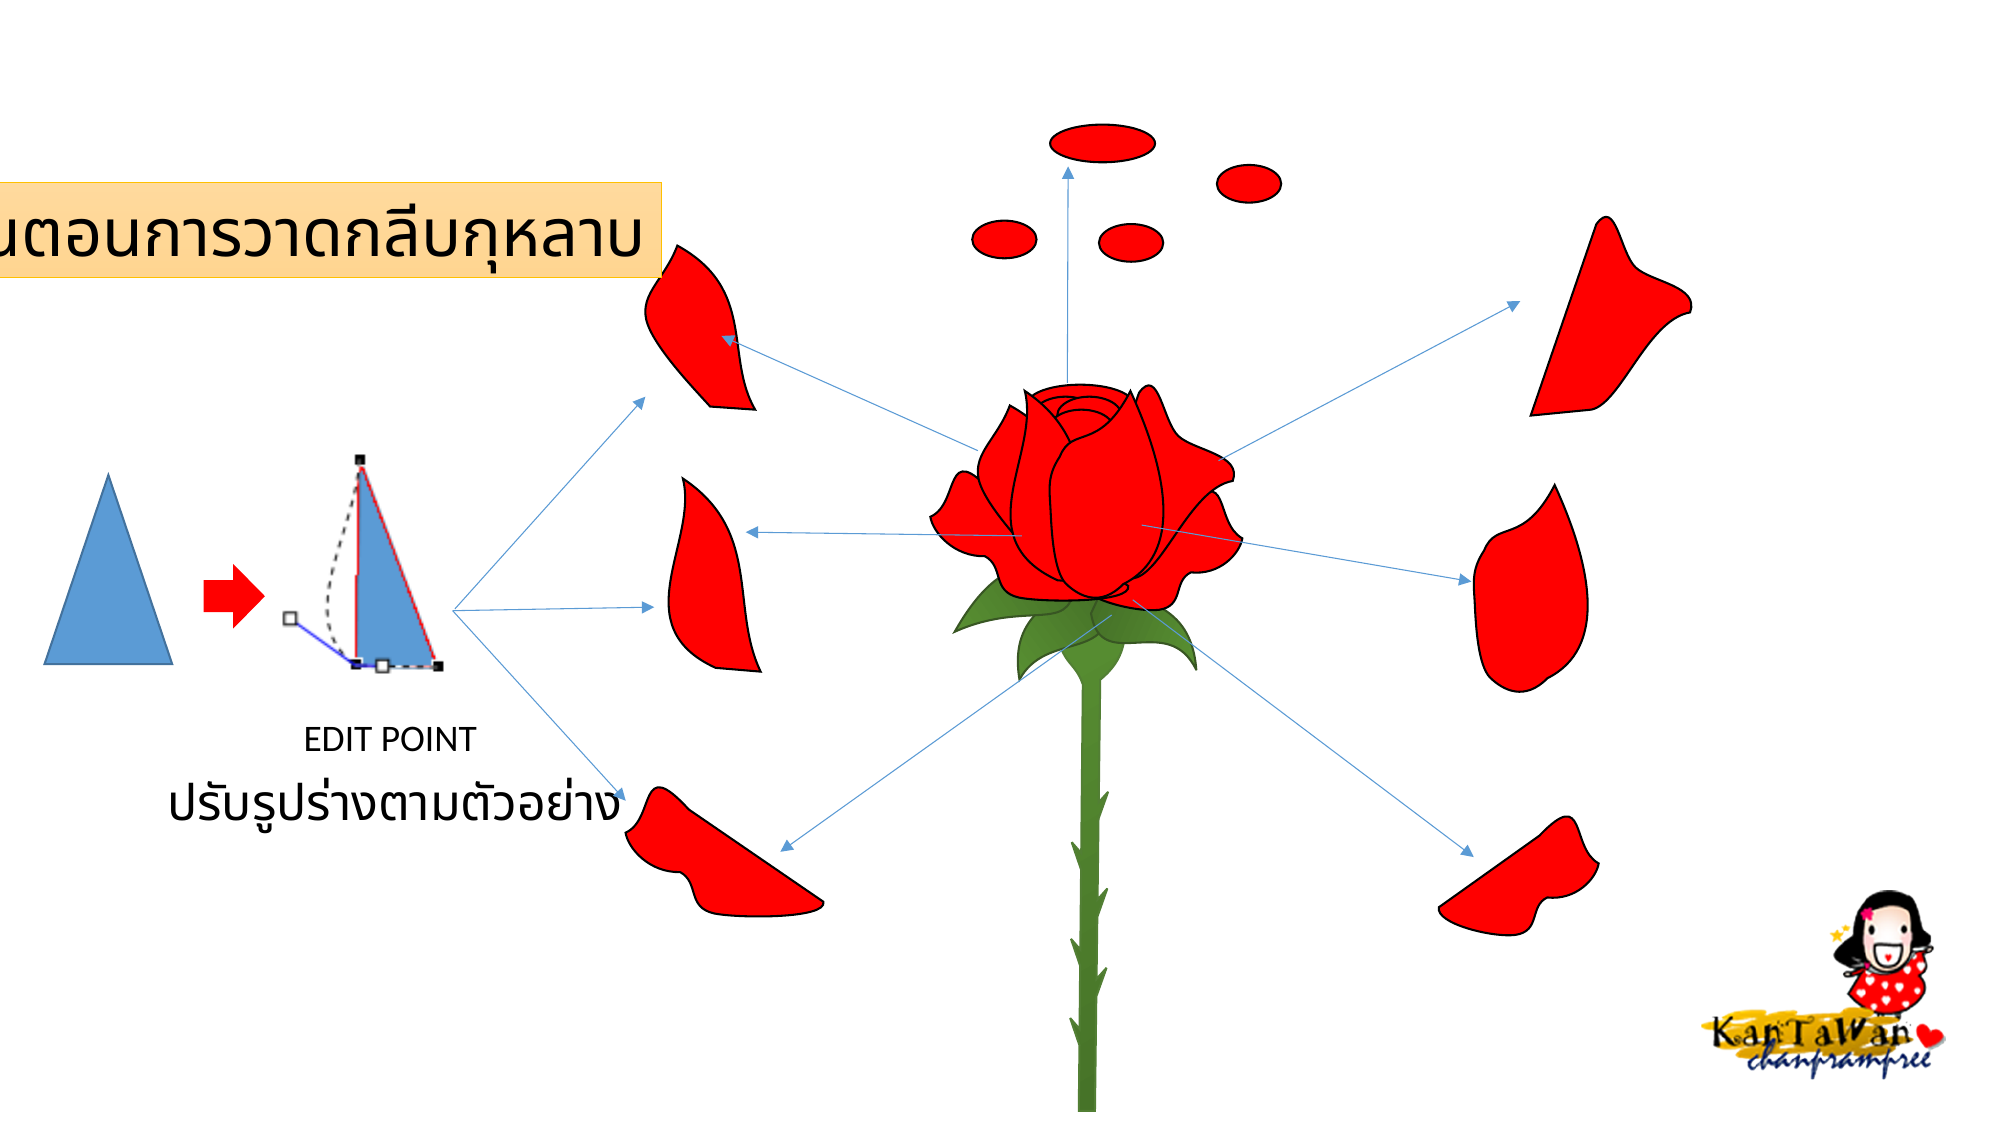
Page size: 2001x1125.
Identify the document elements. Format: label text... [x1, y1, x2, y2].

text_box [203, 580, 221, 613]
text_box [1141, 524, 1472, 582]
text_box [667, 476, 763, 673]
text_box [1132, 599, 1474, 857]
text_box [43, 471, 174, 666]
text_box [971, 219, 1038, 260]
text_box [452, 607, 655, 611]
text_box ขั้นตอนการวาดกลีบกุหลาบ [0, 182, 662, 278]
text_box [454, 396, 646, 607]
text_box [1215, 163, 1283, 204]
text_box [452, 610, 626, 801]
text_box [721, 335, 978, 451]
text_box [1049, 123, 1157, 164]
text_box [625, 786, 825, 918]
text_box [644, 244, 738, 409]
text_box ปรับรูปร่างตามตัวอย่าง [152, 762, 638, 838]
picture [1690, 867, 1954, 1080]
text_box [922, 384, 1246, 1076]
text_box [1472, 482, 1589, 693]
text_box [1218, 301, 1521, 461]
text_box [745, 532, 1022, 536]
text_box [1437, 815, 1600, 937]
picture [221, 415, 454, 706]
text_box [1529, 215, 1693, 417]
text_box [780, 556, 985, 852]
text_box [1097, 223, 1165, 263]
text_box EDIT POINT [288, 706, 452, 762]
